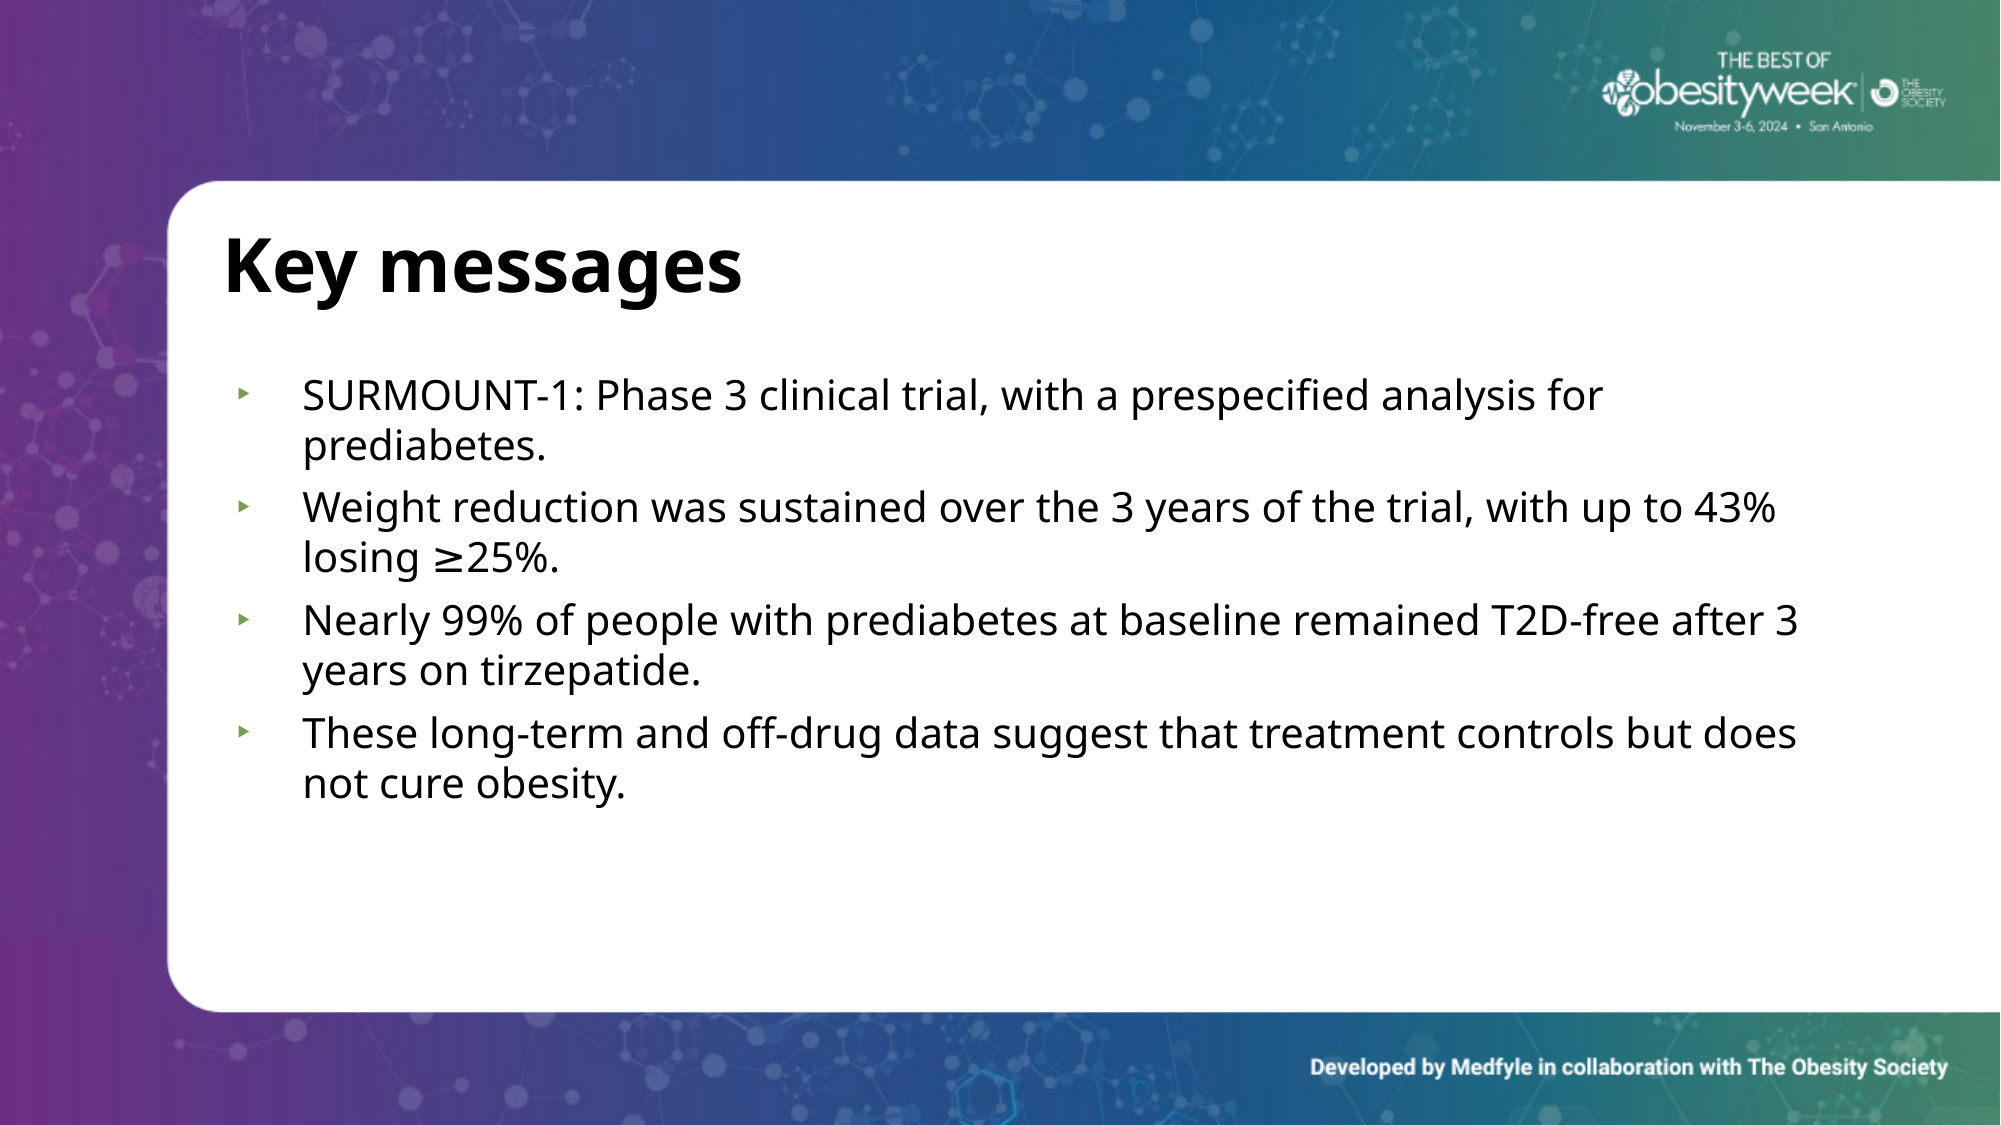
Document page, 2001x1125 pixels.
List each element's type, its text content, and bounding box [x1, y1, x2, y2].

picture [0, 0, 2000, 1125]
title Key messages [207, 211, 1918, 326]
list SURMOUNT-1: Phase 3 clinical trial, with a prespecified analysis for prediabetes. Weight reduction was sustained over the 3 years of the trial, with up to 43% losing ≥25%. Nearly 99% of people with prediabetes at baseline remained T2D-free after 3 years on tirzepatide. These long-term and off-drug data suggest that treatment controls but does not cure obesity. [212, 360, 1863, 914]
